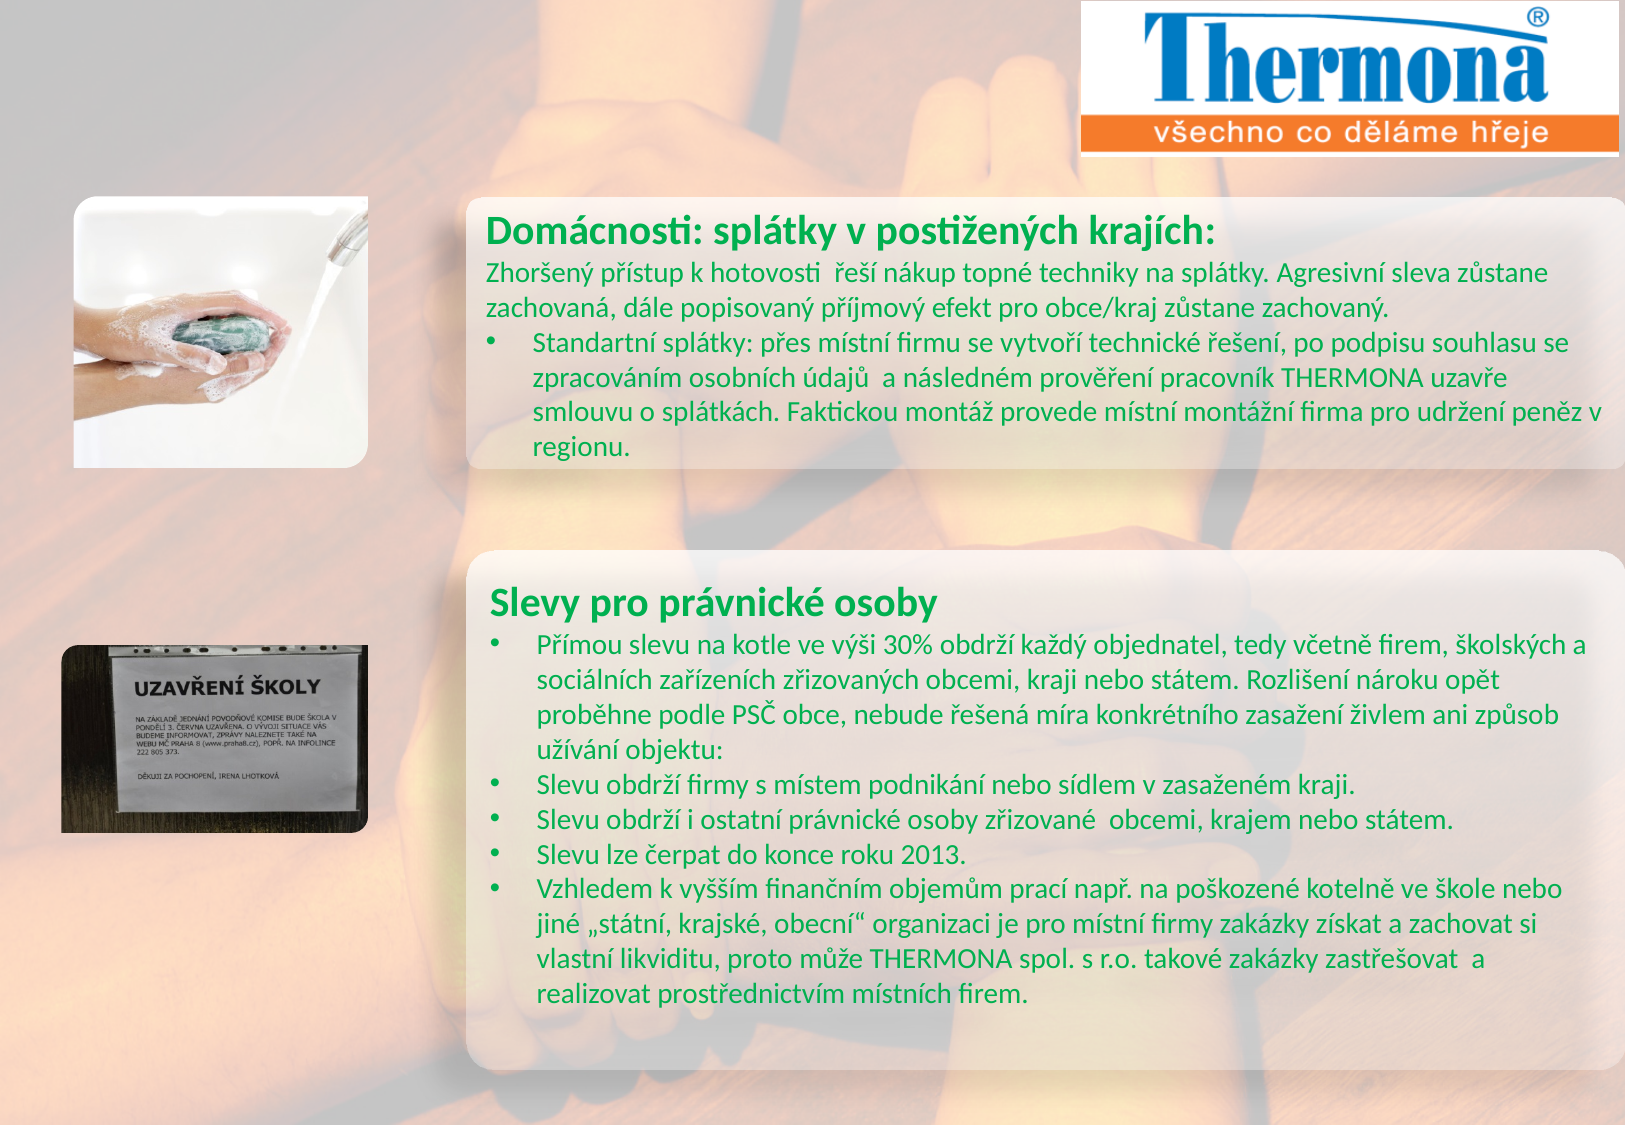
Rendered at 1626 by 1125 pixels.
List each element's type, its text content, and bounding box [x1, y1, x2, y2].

picture [61, 644, 369, 834]
picture [1080, 1, 1619, 157]
picture [73, 196, 369, 469]
text_box Slevy pro právnické osoby Přímou slevu na kotle ve výši 30% obdrží každý objednatel, tedy včetně firem, školských a sociálních zařízeních zřizovaných obcemi, kraji nebo státem. Rozlišení nároku opět proběhne podle PSČ obce, nebude řešená míra konkrétního zasažení živlem ani způsob užívání objektu: Slevu obdrží firmy s místem podnikání nebo sídlem v zasaženém kraji. Slevu obdrží i ostatní právnické osoby zřizované obcemi, krajem nebo státem. Slevu lze čerpat do konce roku 2013. Vzhledem k vyšším finančním objemům prací např. na poškozené kotelně ve škole nebo jiné „státní, krajské, obecní“ organizaci je pro místní firmy zakázky získat a zachovat si vlastní likviditu, proto může THERMONA spol. s r.o. takové zakázky zastřešovat a realizovat prostřednictvím místních firem. [464, 548, 1625, 1072]
text_box Domácnosti: splátky v postižených krajích: Zhoršený přístup k hotovosti řeší nákup topné techniky na splátky. Agresivní sleva zůstane zachovaná, dále popisovaný příjmový efekt pro obce/kraj zůstane zachovaný. Standartní splátky: přes místní firmu se vytvoří technické řešení, po podpisu souhlasu se zpracováním osobních údajů a následném prověření pracovník THERMONA uzavře smlouvu o splátkách. Faktickou montáž provede místní montážní firma pro udržení peněz v regionu. [464, 195, 1625, 471]
